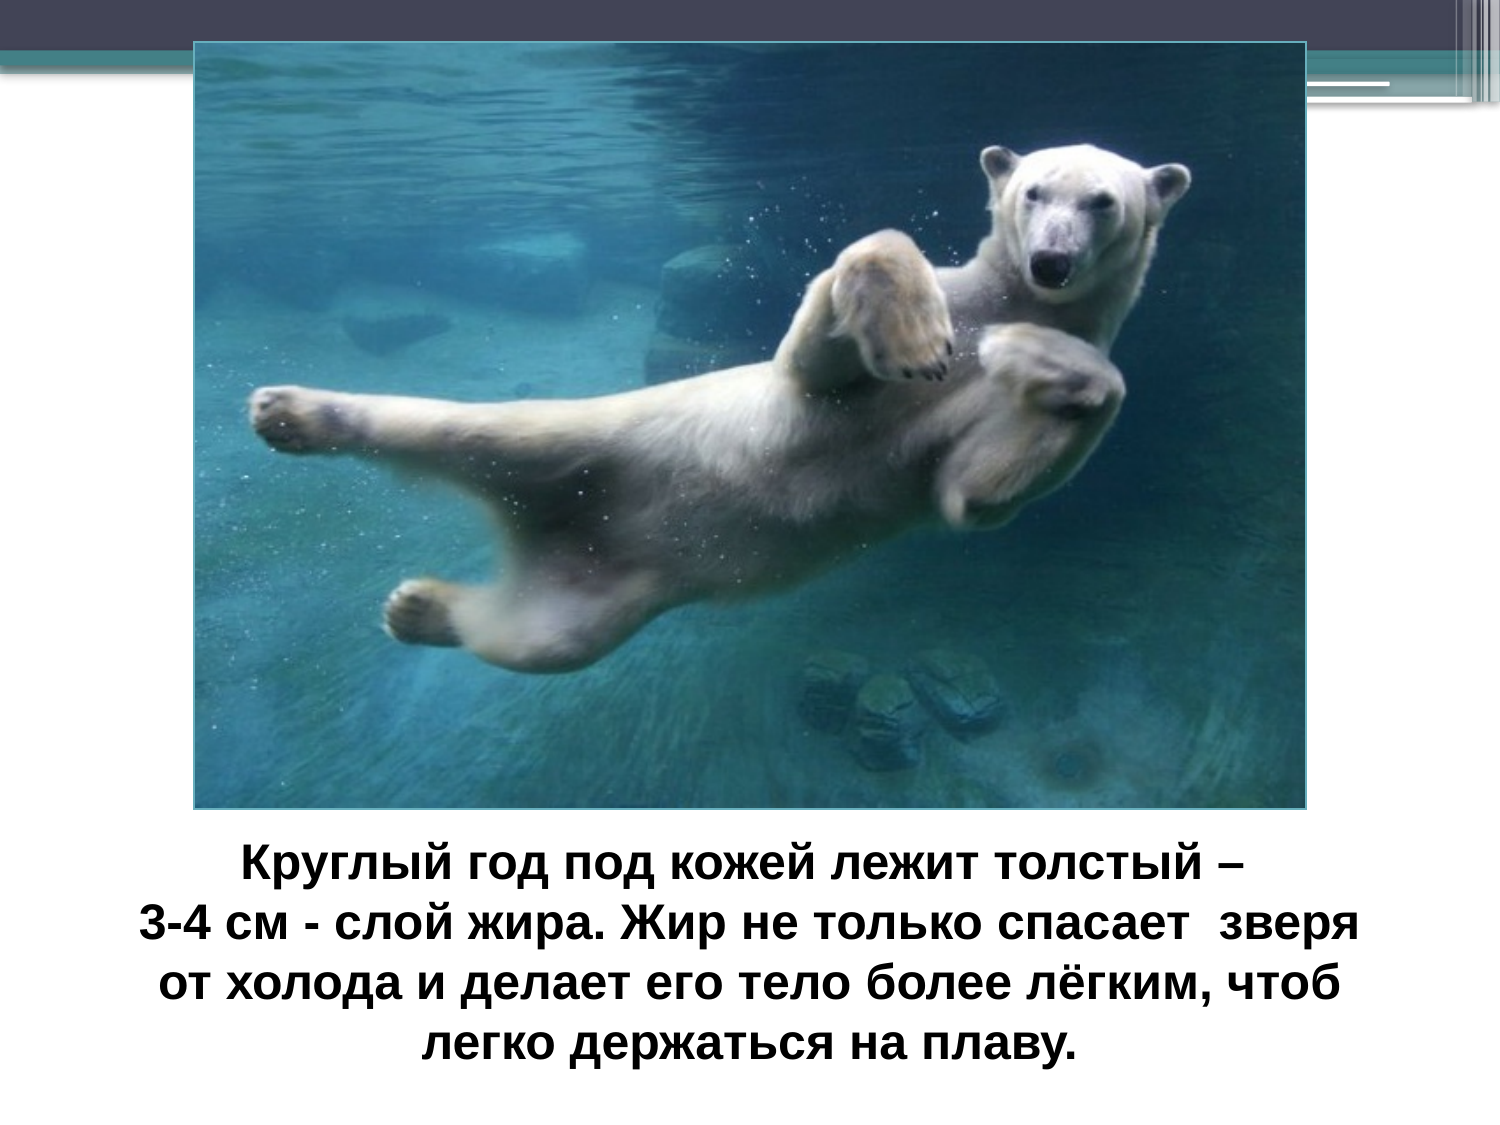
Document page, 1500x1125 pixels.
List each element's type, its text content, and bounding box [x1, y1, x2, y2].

text_box Круглый год под кожей лежит толстый – 3-4 см - слой жира. Жир не только спасает зверя от холода и делает его тело более лёгким, чтоб легко держаться на плаву. [123, 822, 1376, 1078]
picture [194, 42, 1306, 809]
